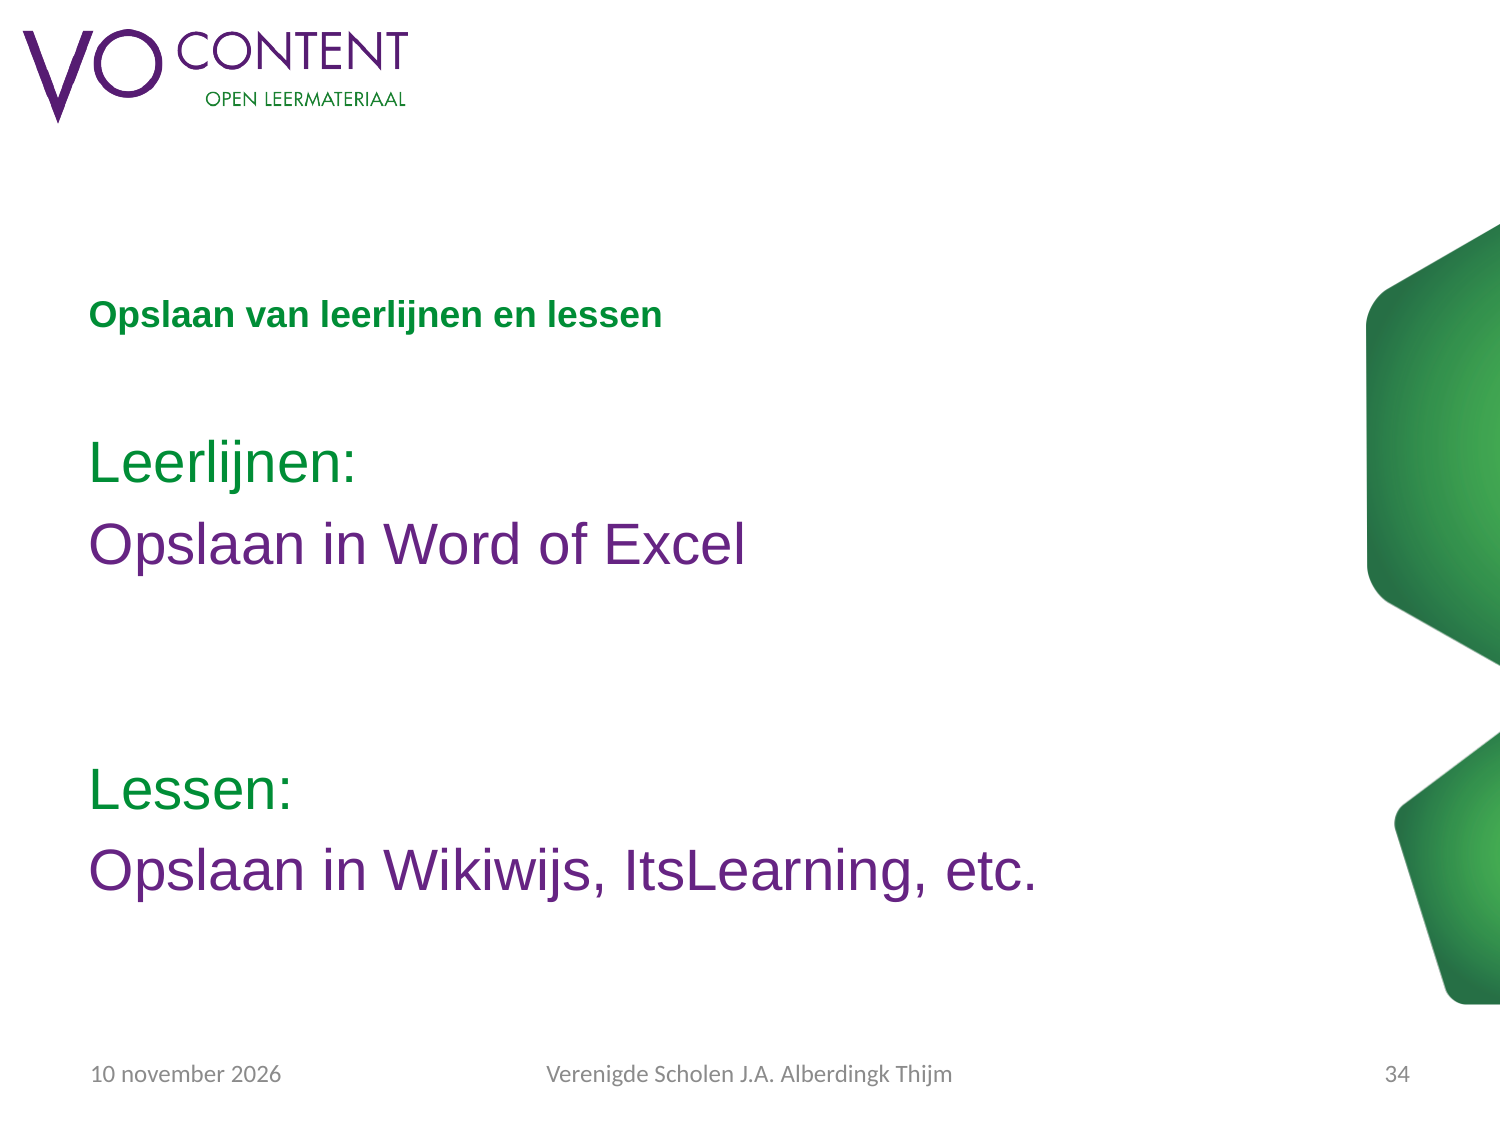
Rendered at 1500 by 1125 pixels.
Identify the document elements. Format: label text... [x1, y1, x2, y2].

slide_number 34 [1074, 1042, 1425, 1103]
title Opslaan van leerlijnen en lessen [73, 282, 1239, 382]
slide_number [75, 1042, 425, 1103]
picture [1366, 222, 1500, 1005]
footer Verenigde Scholen J.A. Alberdingk Thijm [512, 1042, 988, 1103]
list Leerlijnen: Opslaan in Word of Excel Lessen: Opslaan in Wikiwijs, ItsLearning, etc. [74, 416, 1239, 1005]
picture [22, 29, 408, 124]
